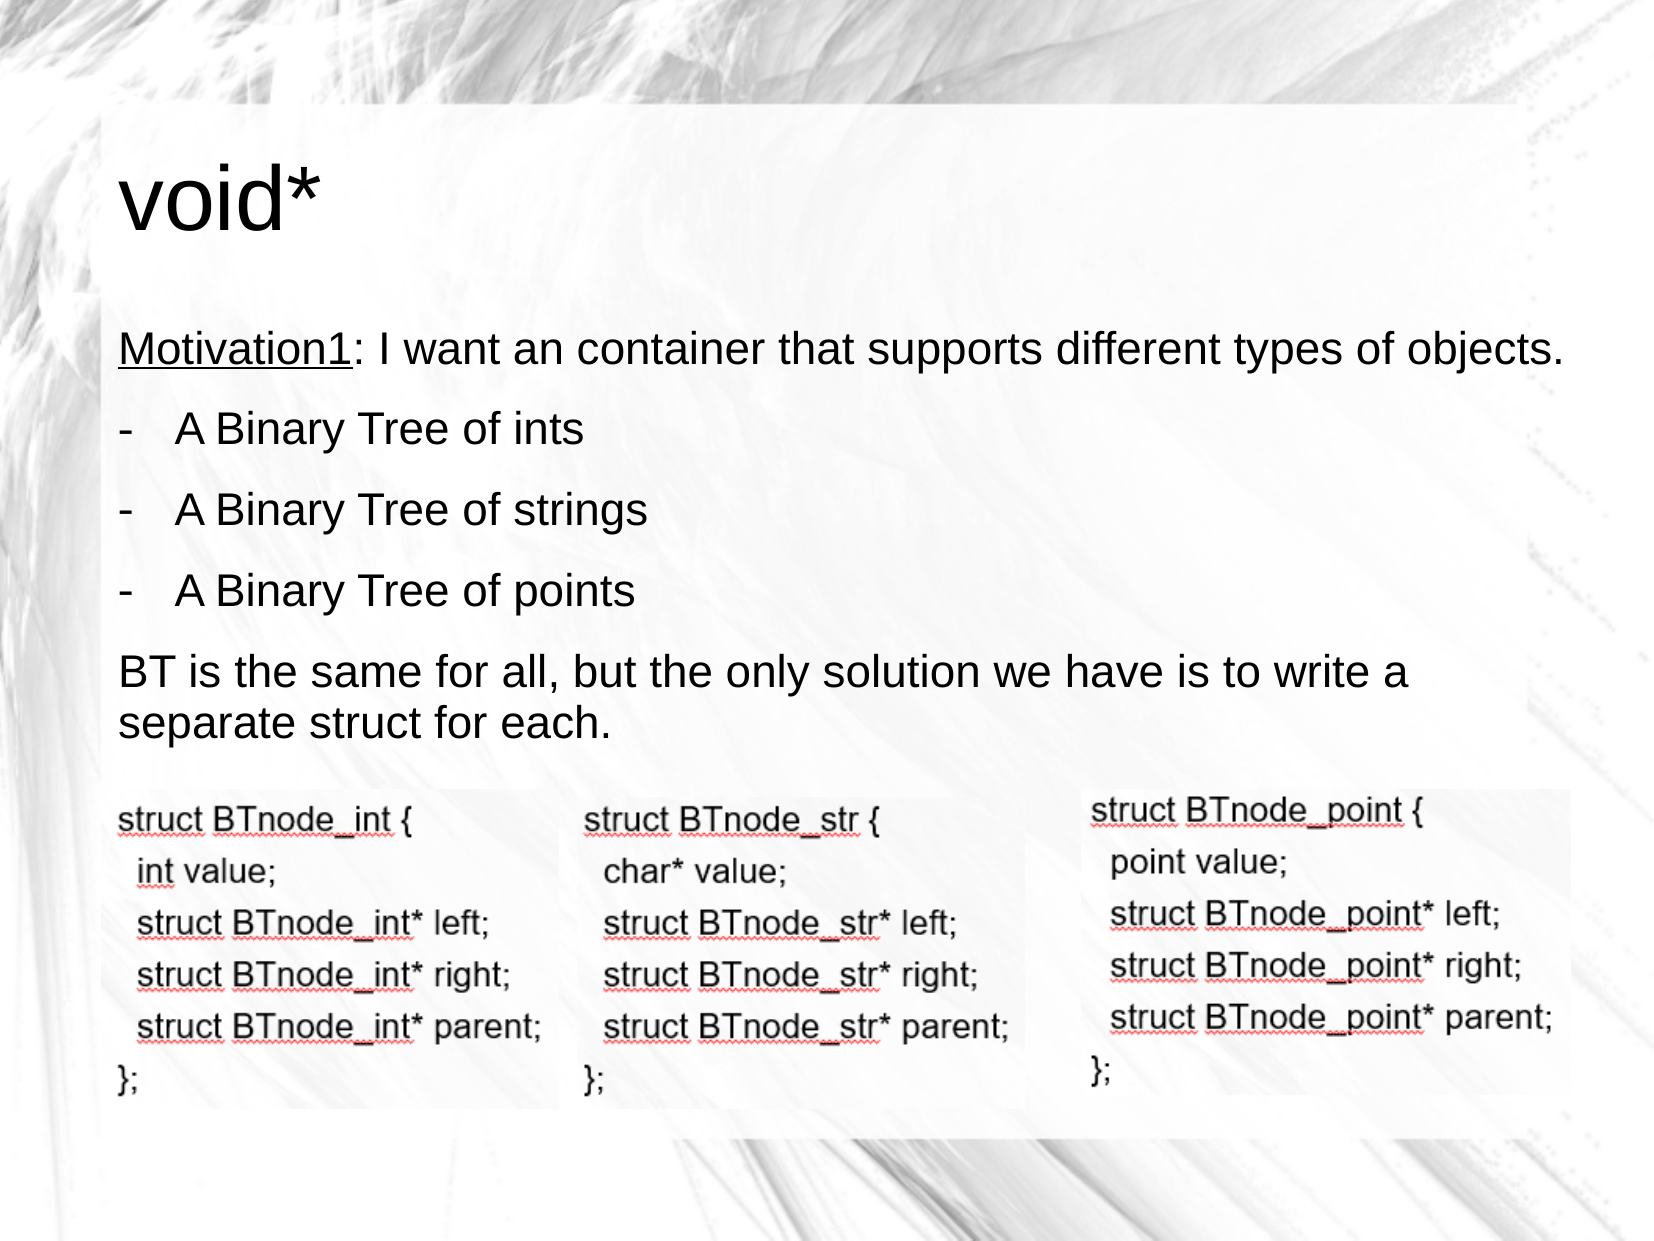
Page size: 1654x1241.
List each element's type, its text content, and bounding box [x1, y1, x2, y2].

title void* [118, 93, 1506, 299]
list Motivation1: I want an container that supports different types of objects. A Binary Tree of ints A Binary Tree of strings A Binary Tree of points BT is the same for all, but the only solution we have is to write a separate struct for each. [118, 319, 1571, 1109]
picture [0, 0, 1654, 1241]
